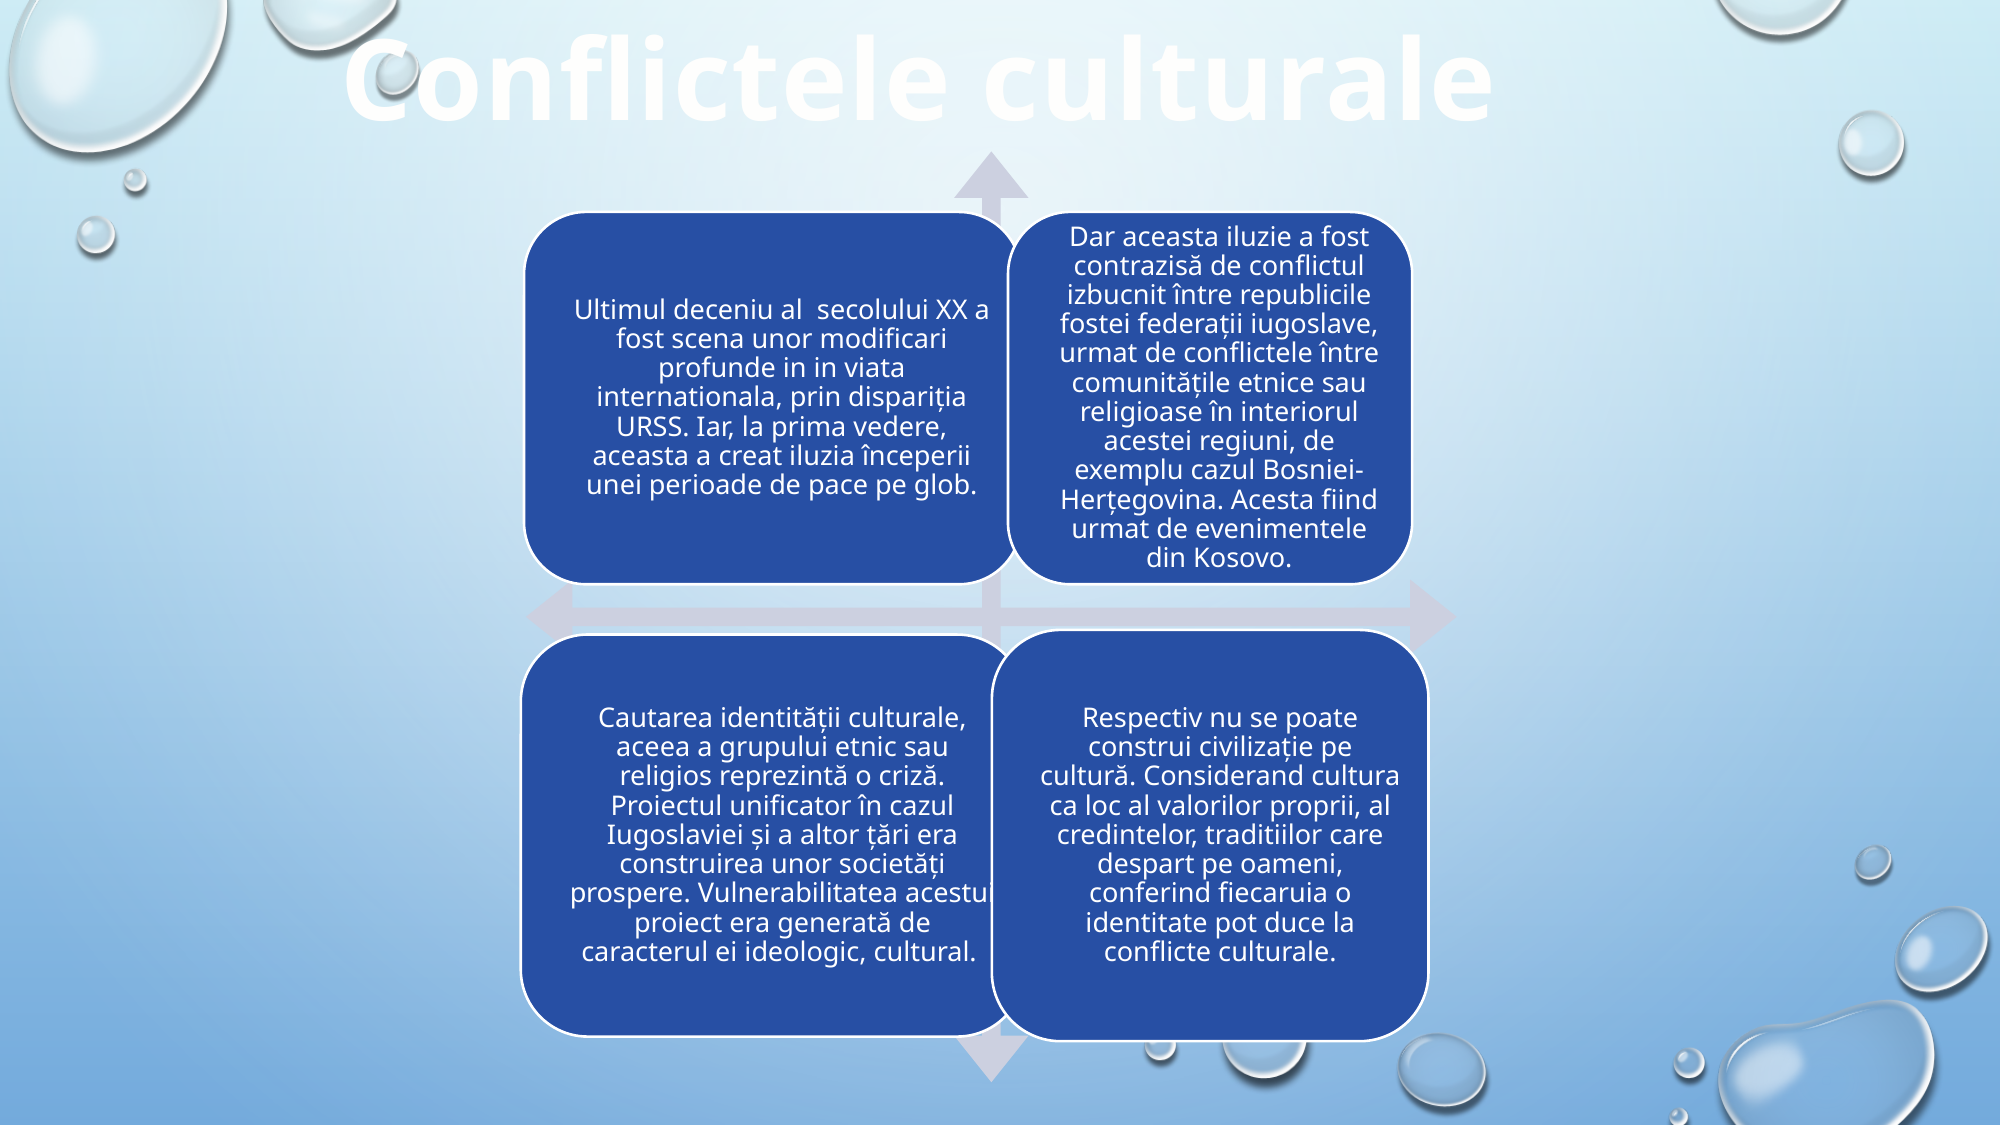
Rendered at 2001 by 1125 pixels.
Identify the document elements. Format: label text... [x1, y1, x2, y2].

text_box Conflictele culturale [325, 0, 1513, 150]
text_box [25, 151, 1953, 1083]
picture [0, 0, 2000, 1125]
